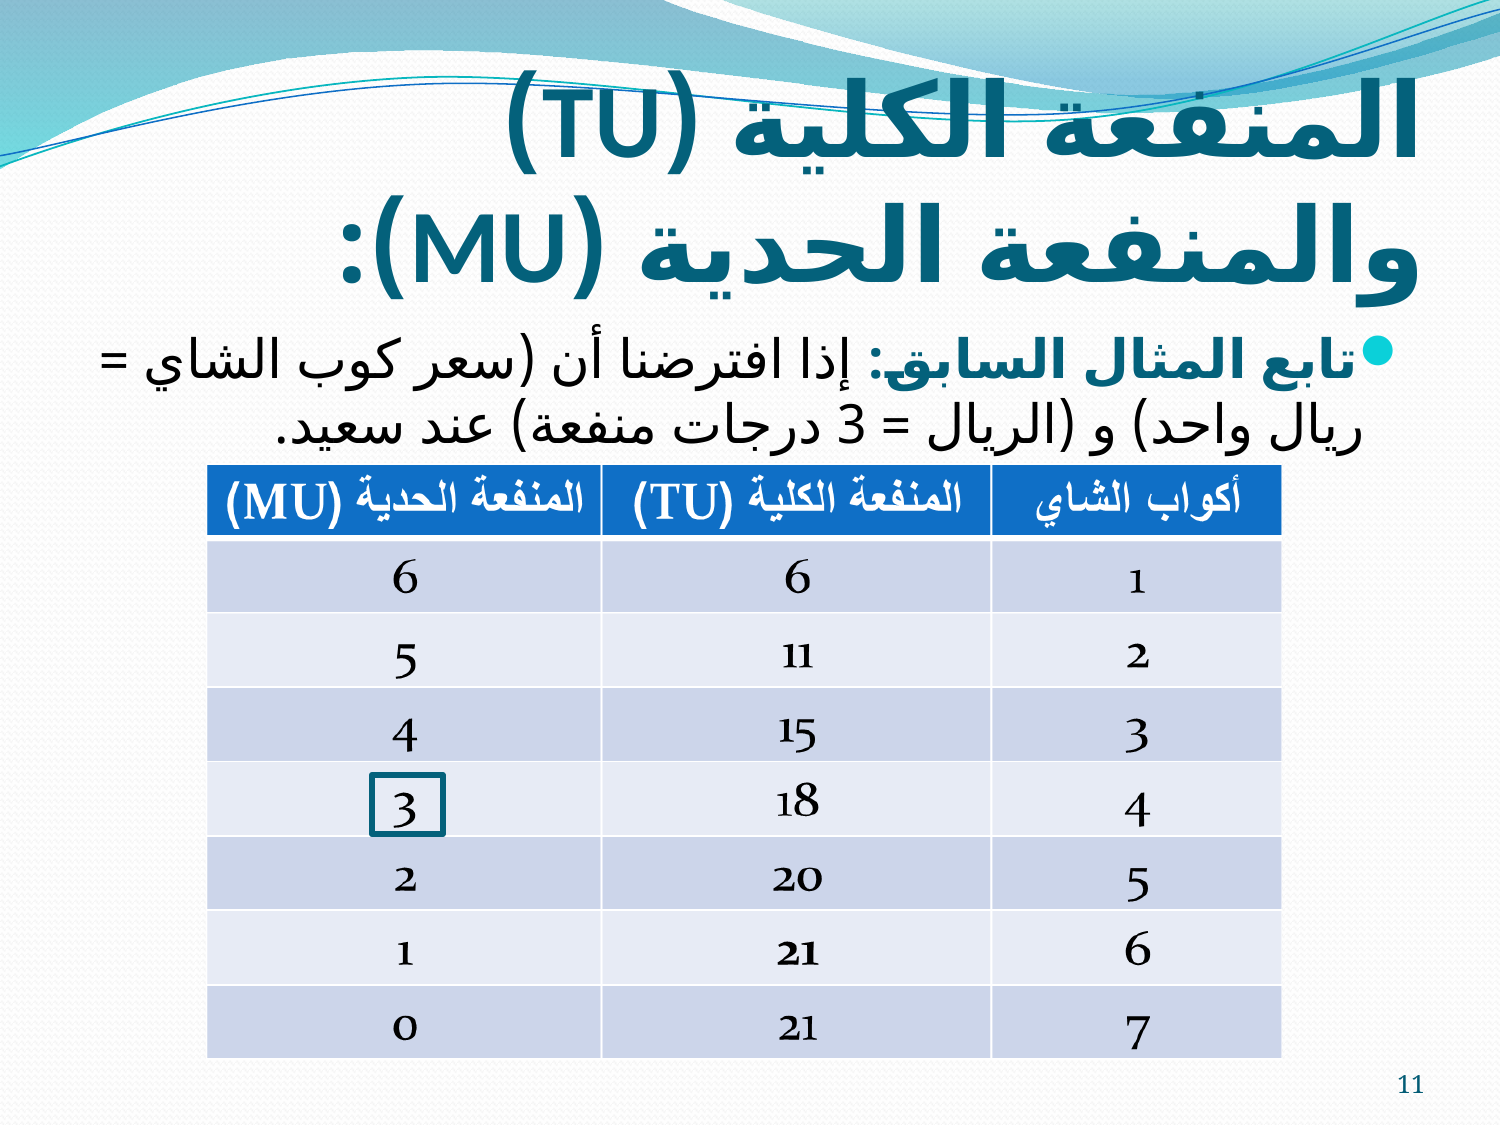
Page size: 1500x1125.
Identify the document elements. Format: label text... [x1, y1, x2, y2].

slide_number 11 [1299, 1042, 1425, 1103]
picture [206, 453, 1282, 1083]
title توازن المستهلك: [199, 454, 206, 1038]
title المنفعة الكلية (TU) والمنفعة الحدية (MU): [75, 115, 1425, 303]
title توازن المستهلك: [1282, 455, 1287, 1038]
list تابع المثال السابق: إذا افترضنا أن (سعر كوب الشاي = ريال واحد) و (الريال = 3 درجات منفعة) عند سعيد. [75, 317, 1425, 1038]
